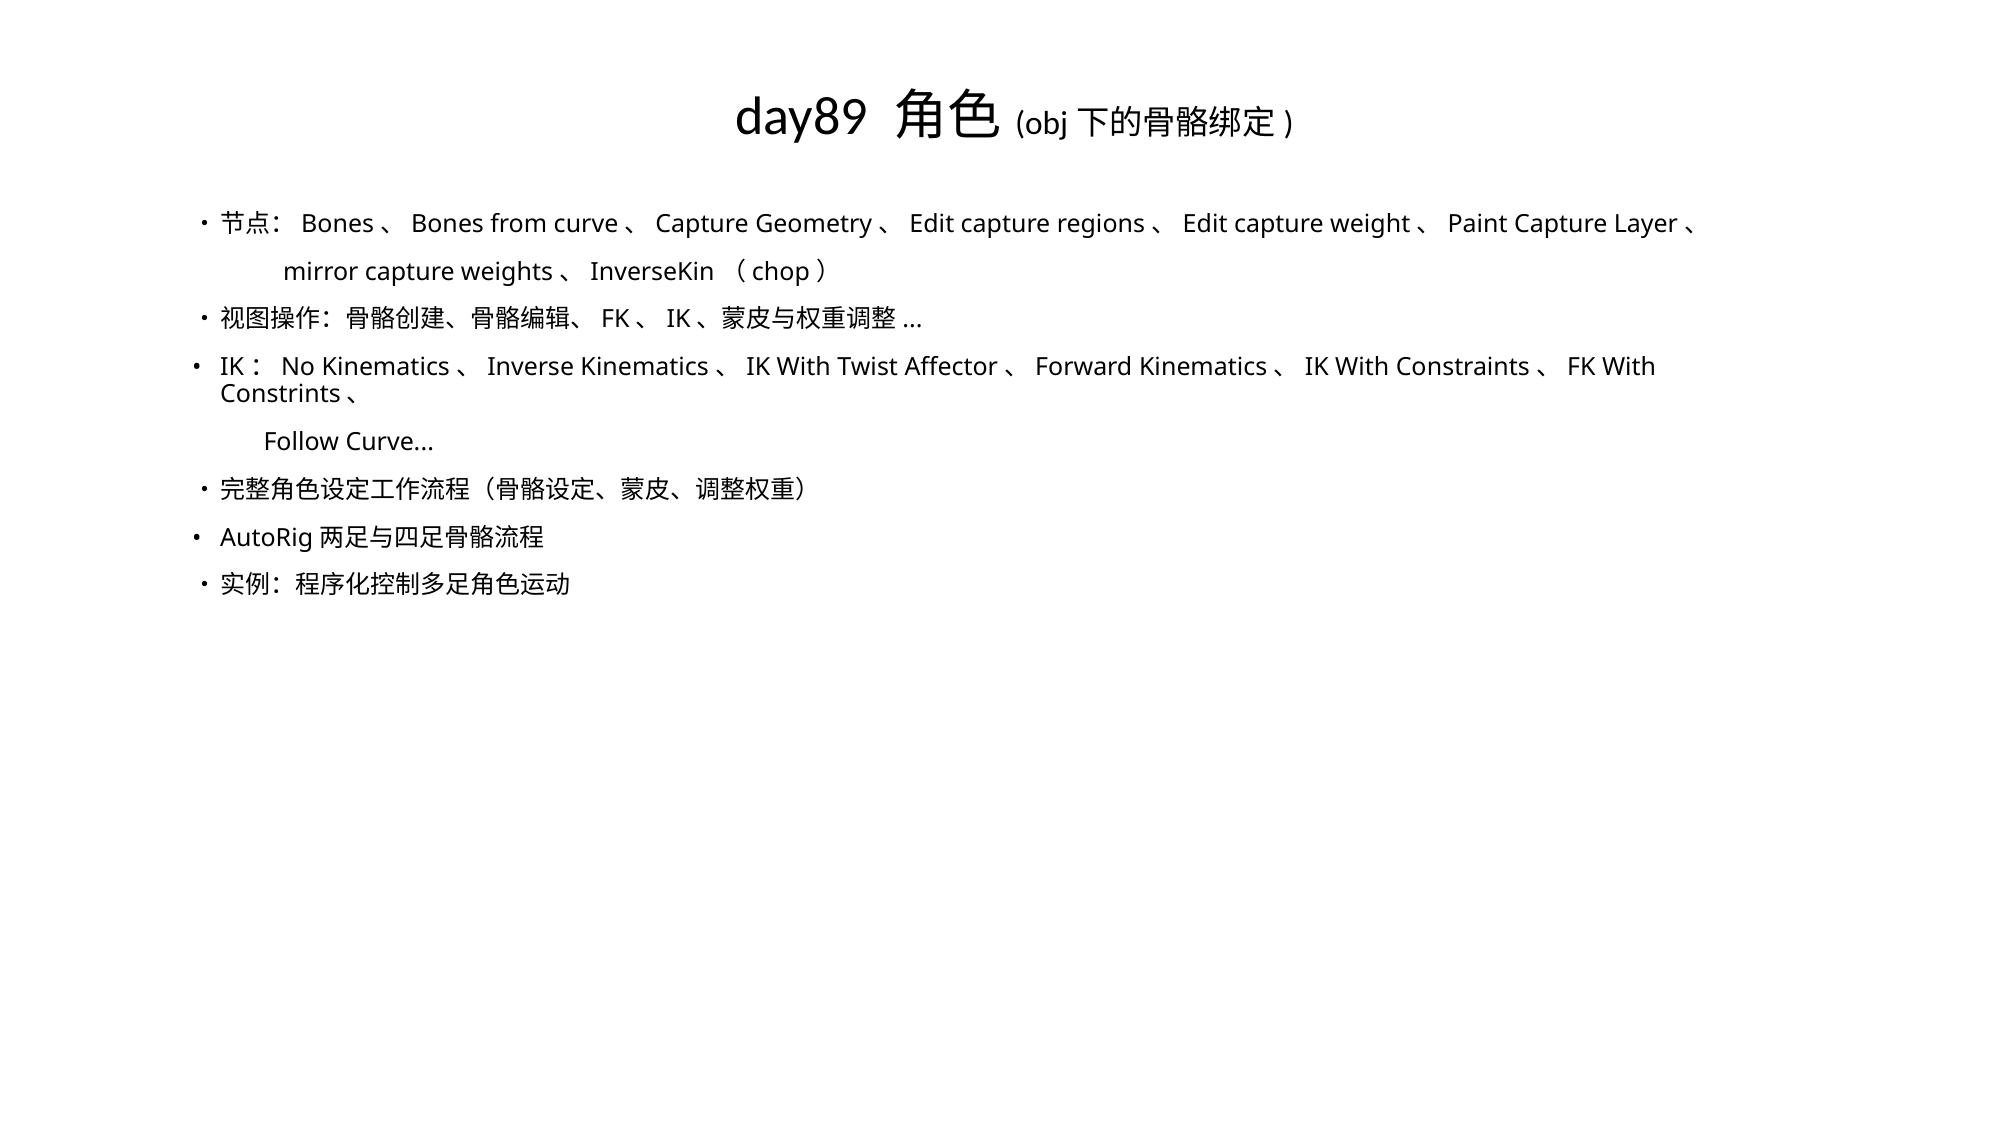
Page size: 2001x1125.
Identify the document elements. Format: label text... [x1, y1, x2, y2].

subtitle • 节点：Bones、Bones from curve、Capture Geometry、Edit capture regions、Edit capture weight、Paint Capture Layer、 mirror capture weights、InverseKin（chop） • 视图操作：骨骼创建、骨骼编辑、FK、IK、蒙皮与权重调整... • IK：No Kinematics、Inverse Kinematics、IK With Twist Affector、Forward Kinematics、IK With Constraints、FK With Constrints、 Follow Curve... • 完整角色设定工作流程（骨骼设定、蒙皮、调整权重） • AutoRig两足与四足骨骼流程 • 实例：程序化控制多足角色运动 [176, 203, 1815, 903]
title day89 角色(obj下的骨骼绑定) [543, 41, 1486, 154]
